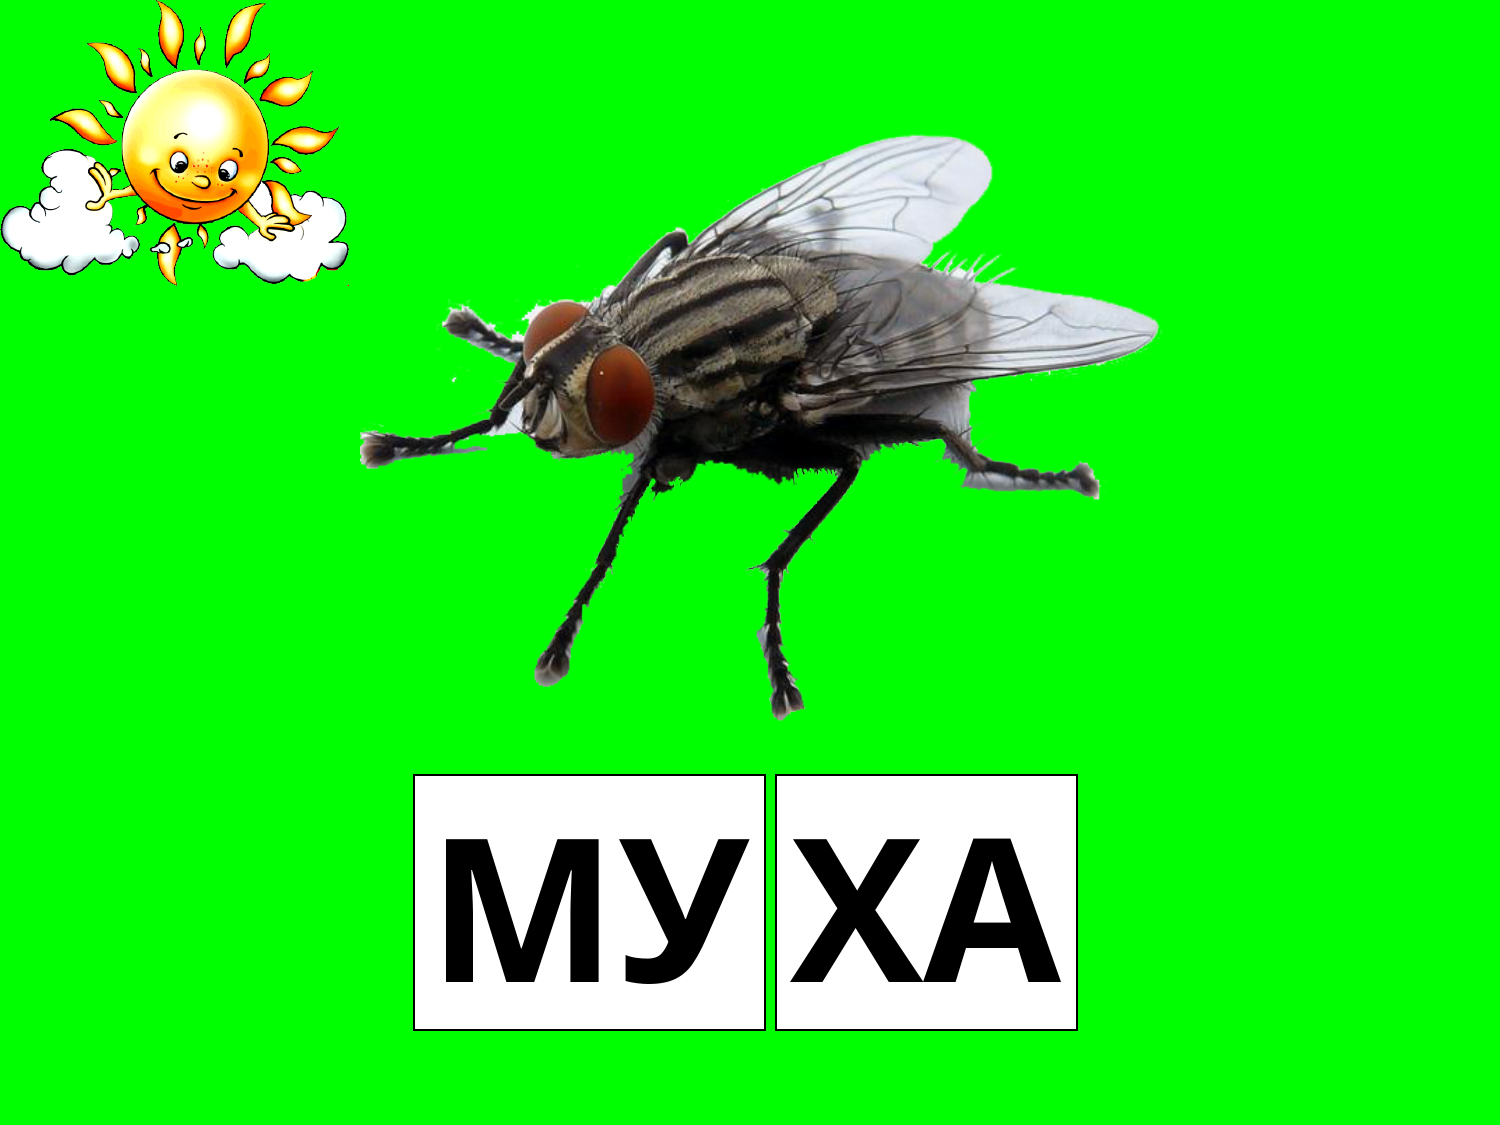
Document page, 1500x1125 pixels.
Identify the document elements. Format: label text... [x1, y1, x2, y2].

picture [0, 0, 349, 286]
text_box МУ [414, 774, 765, 1030]
text_box ХА [775, 774, 1077, 1030]
picture [359, 101, 1179, 727]
